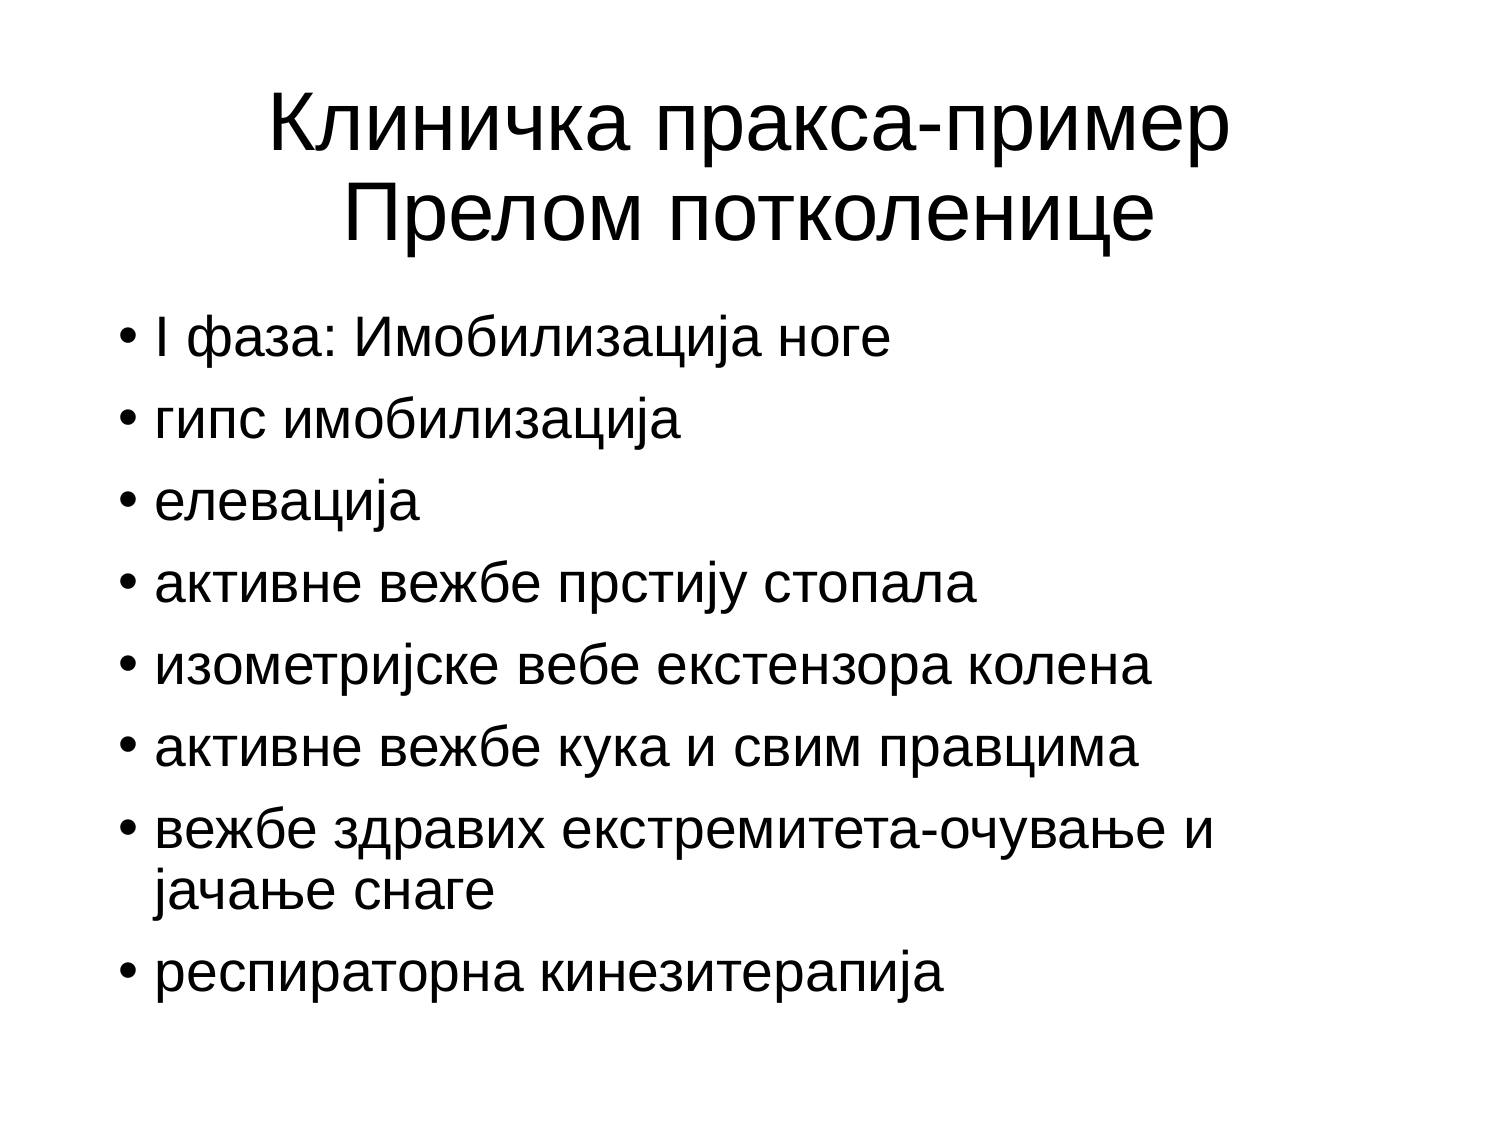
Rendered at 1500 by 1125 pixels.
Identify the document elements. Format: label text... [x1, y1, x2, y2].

title Клиничка пракса-пример Прелом потколенице [103, 59, 1397, 278]
list I фаза: Имобилизација ноге гипс имобилизација елевација активне вежбе прстију стопала изометријске вебе екстензора колена активне вежбе кука и свим правцима вежбе здравих екстремитета-очување и јачање снаге респираторна кинезитерапија [103, 299, 1397, 1014]
